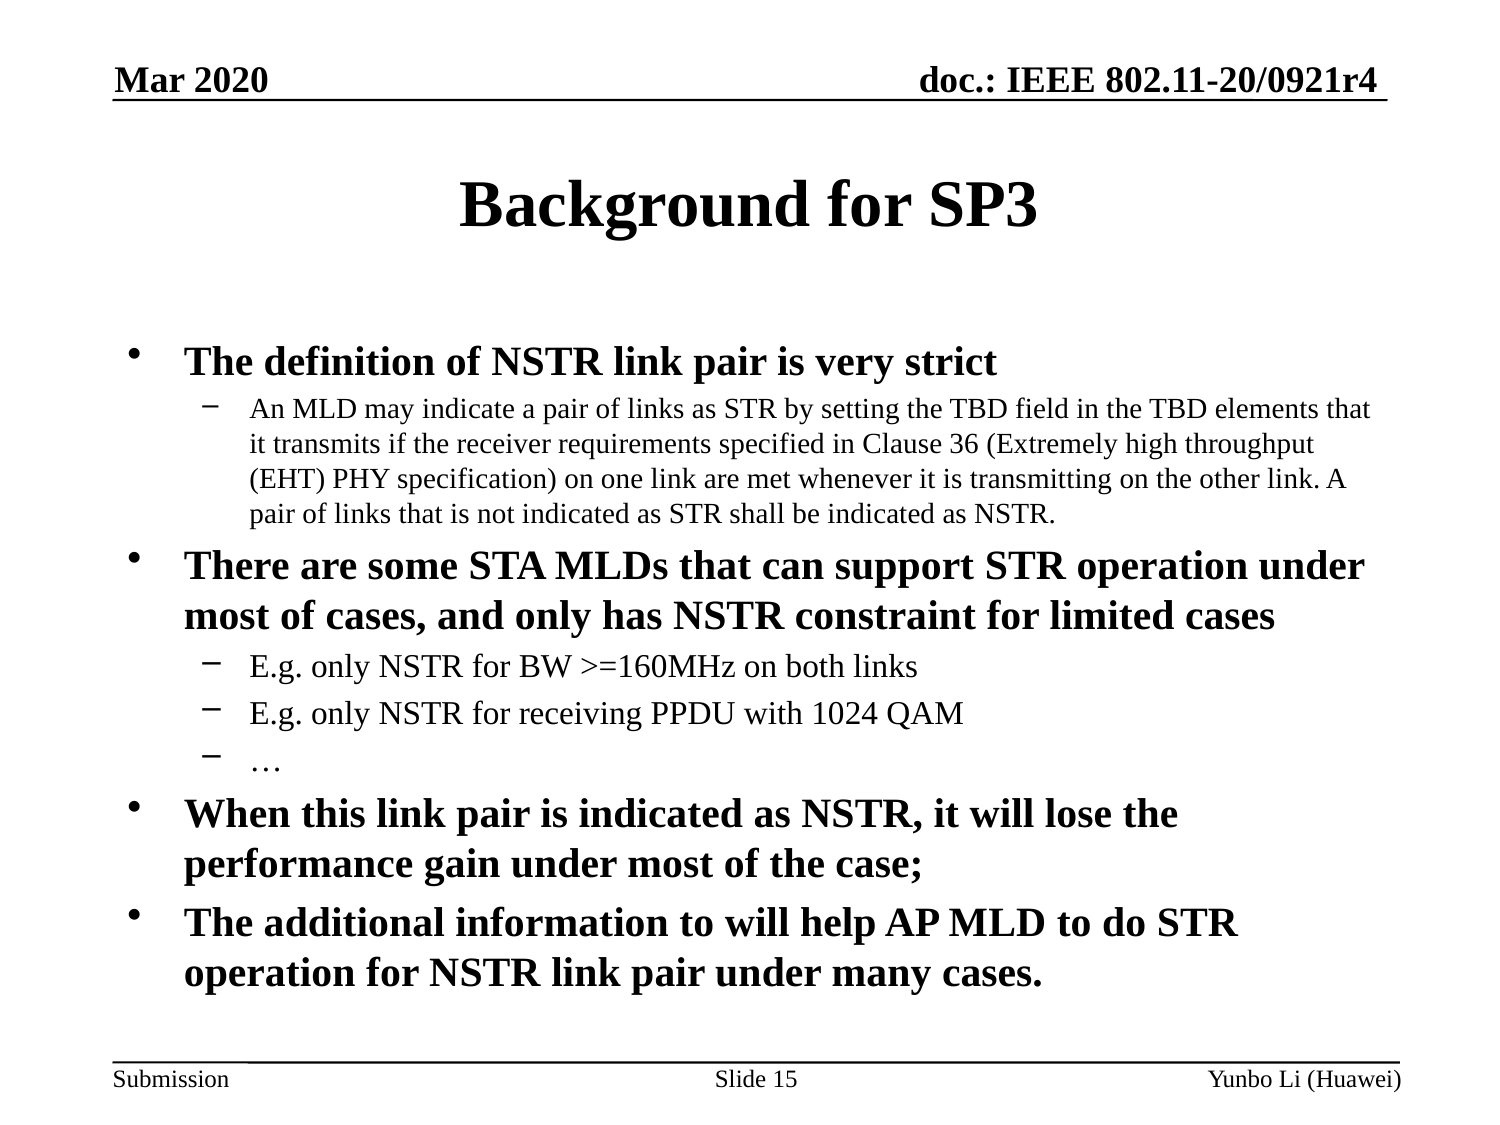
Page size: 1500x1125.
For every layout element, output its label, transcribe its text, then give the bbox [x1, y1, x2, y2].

list The definition of NSTR link pair is very strict An MLD may indicate a pair of links as STR by setting the TBD field in the TBD elements that it transmits if the receiver requirements specified in Clause 36 (Extremely high throughput (EHT) PHY specification) on one link are met whenever it is transmitting on the other link. A pair of links that is not indicated as STR shall be indicated as NSTR. There are some STA MLDs that can support STR operation under most of cases, and only has NSTR constraint for limited cases E.g. only NSTR for BW >=160MHz on both links E.g. only NSTR for receiving PPDU with 1024 QAM … When this link pair is indicated as NSTR, it will lose the performance gain under most of the case; The additional information to will help AP MLD to do STR operation for NSTR link pair under many cases. [112, 326, 1388, 1063]
slide_number Slide 15 [712, 1061, 800, 1093]
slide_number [114, 54, 271, 101]
title Background for SP3 [112, 112, 1388, 288]
footer Yunbo Li (Huawei) [1204, 1061, 1402, 1093]
